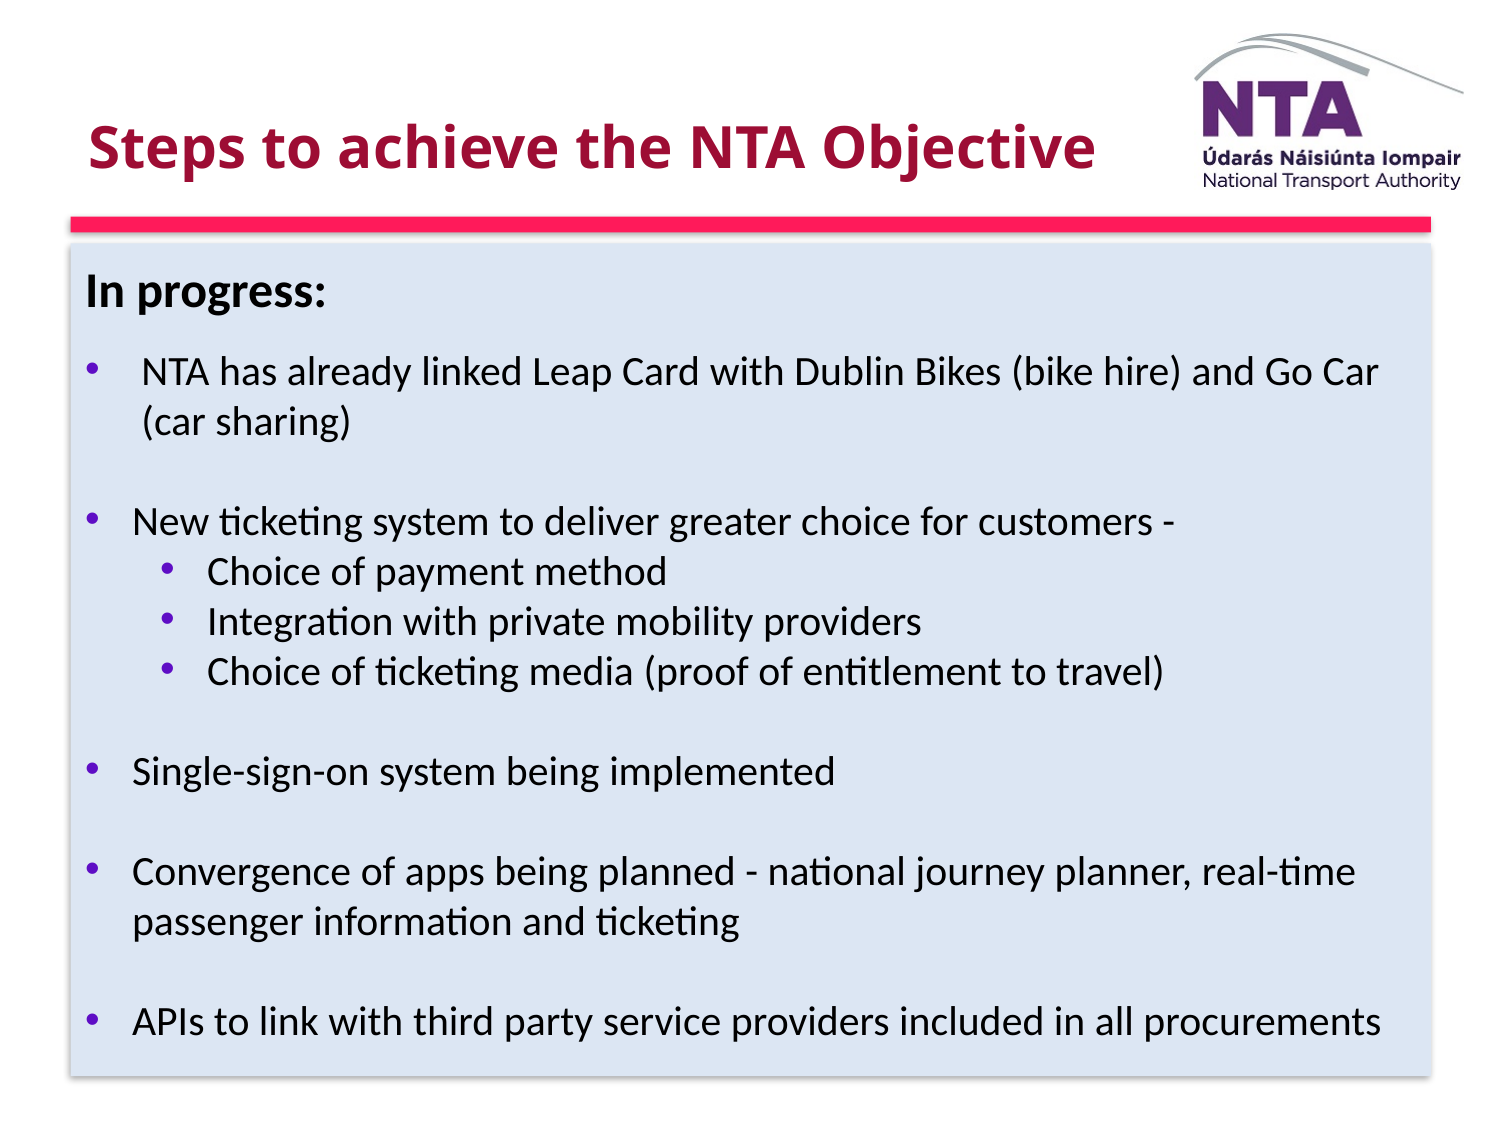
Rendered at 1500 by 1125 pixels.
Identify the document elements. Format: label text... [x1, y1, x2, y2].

picture [1194, 32, 1464, 190]
text_box In progress: NTA has already linked Leap Card with Dublin Bikes (bike hire) and Go Car (car sharing) New ticketing system to deliver greater choice for customers - Choice of payment method Integration with private mobility providers Choice of ticketing media (proof of entitlement to travel) Single-sign-on system being implemented Convergence of apps being planned - national journey planner, real-time passenger information and ticketing APIs to link with third party service providers included in all procurements [70, 249, 1431, 1052]
text_box Steps to achieve the NTA Objective [74, 102, 1189, 188]
text_box [70, 243, 1432, 1077]
text_box [70, 216, 1432, 233]
